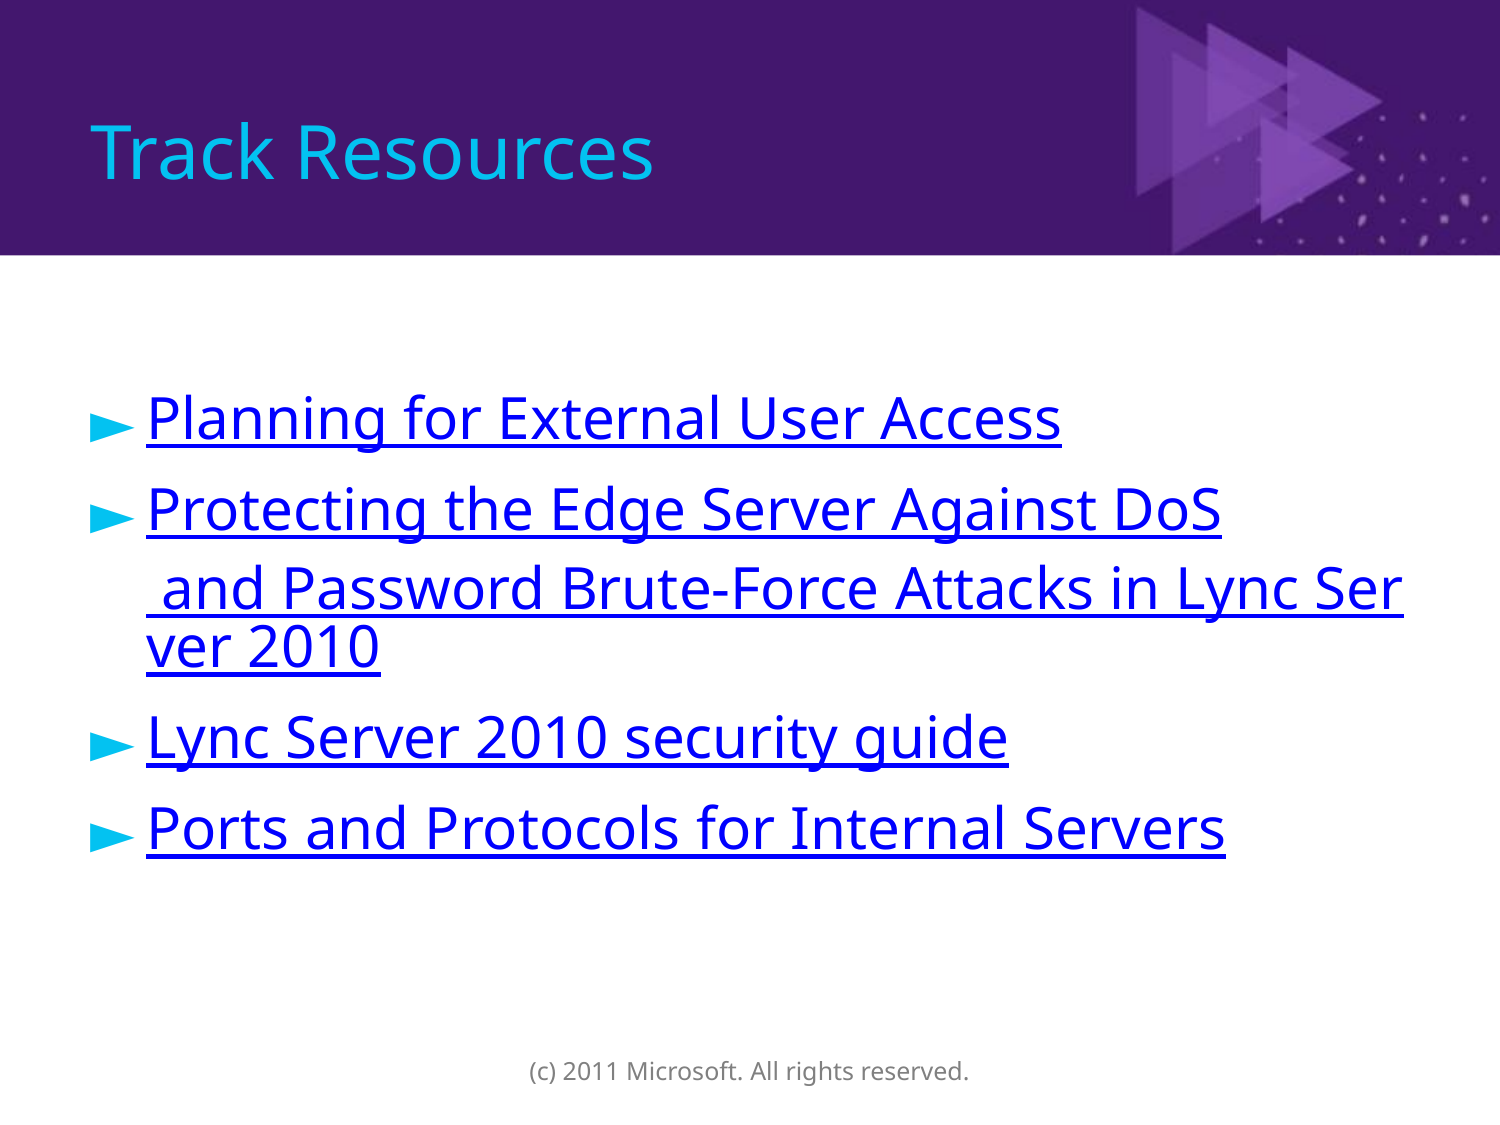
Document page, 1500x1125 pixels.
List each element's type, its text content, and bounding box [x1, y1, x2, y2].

list Planning for External User Access Protecting the Edge Server Against DoS and Password Brute-Force Attacks in Lync Server 2010 Lync Server 2010 security guide Ports and Protocols for Internal Servers [75, 373, 1425, 1005]
footer (c) 2011 Microsoft. All rights reserved. [512, 1042, 988, 1103]
title Track Resources [75, 56, 1425, 244]
picture [0, 0, 1500, 255]
